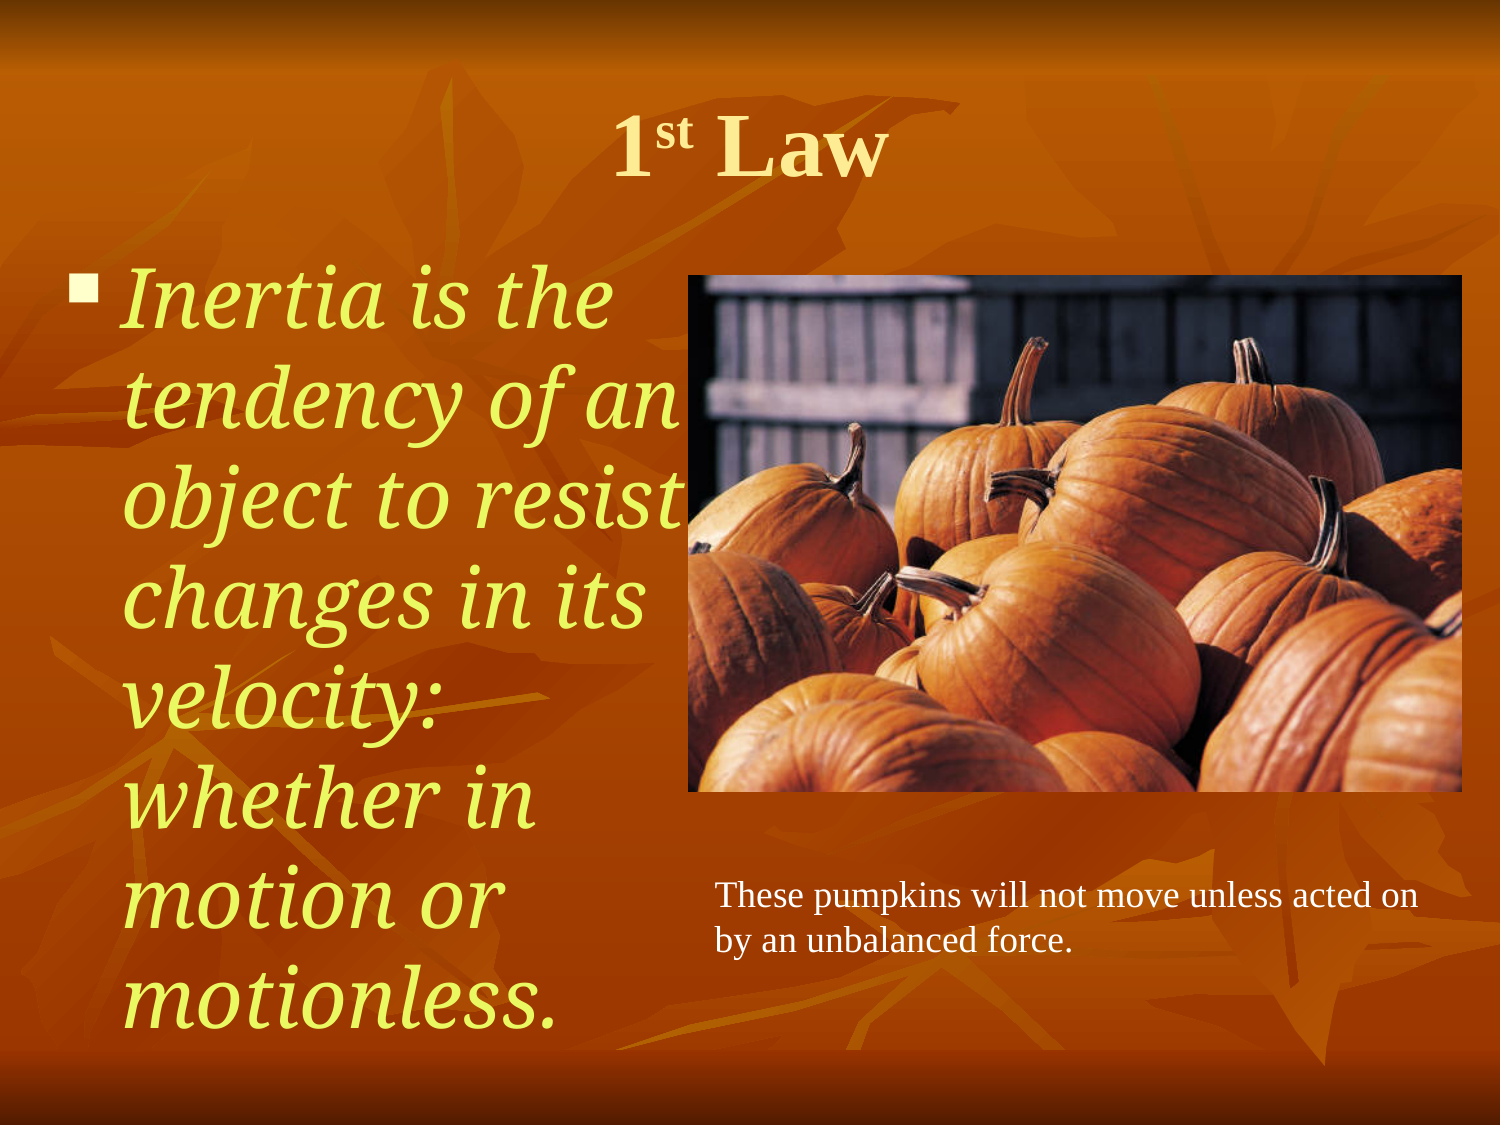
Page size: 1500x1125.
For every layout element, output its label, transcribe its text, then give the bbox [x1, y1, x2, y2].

text_box These pumpkins will not move unless acted on by an unbalanced force. [699, 862, 1450, 968]
list Inertia is the tendency of an object to resist changes in its velocity: whether in motion or motionless. [49, 237, 713, 981]
title 1st Law [74, 45, 1426, 234]
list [687, 274, 1463, 793]
